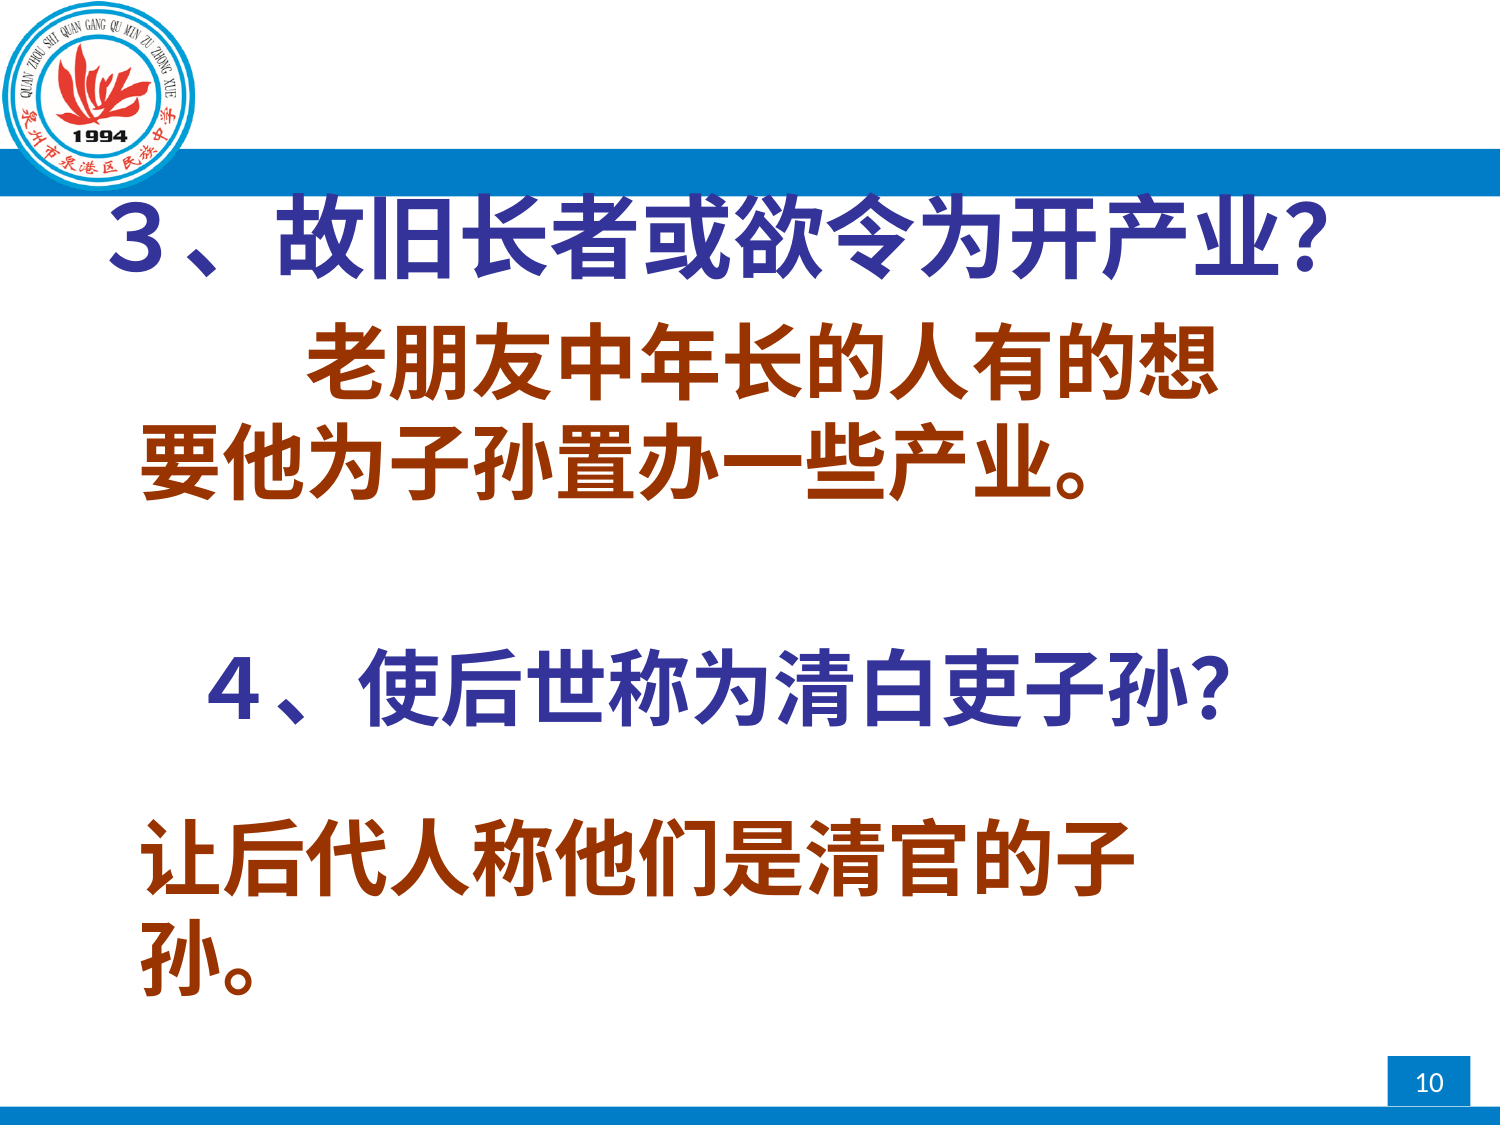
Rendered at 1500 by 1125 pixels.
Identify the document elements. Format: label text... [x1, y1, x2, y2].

text_box 老朋友中年长的人有的想要他为子孙置办一些产业。 [123, 302, 1294, 518]
picture [2, 107, 76, 191]
picture [110, 1, 195, 79]
title ４、使后世称为清白吏子孙？ [53, 621, 1412, 752]
picture [2, 1, 88, 86]
picture [15, 14, 181, 174]
text_box ３、故旧长者或欲令为开产业？ [76, 172, 1436, 268]
picture [161, 114, 195, 172]
text_box 让后代人称他们是清官的子孙。 [123, 798, 1306, 1014]
picture [9, 6, 189, 182]
